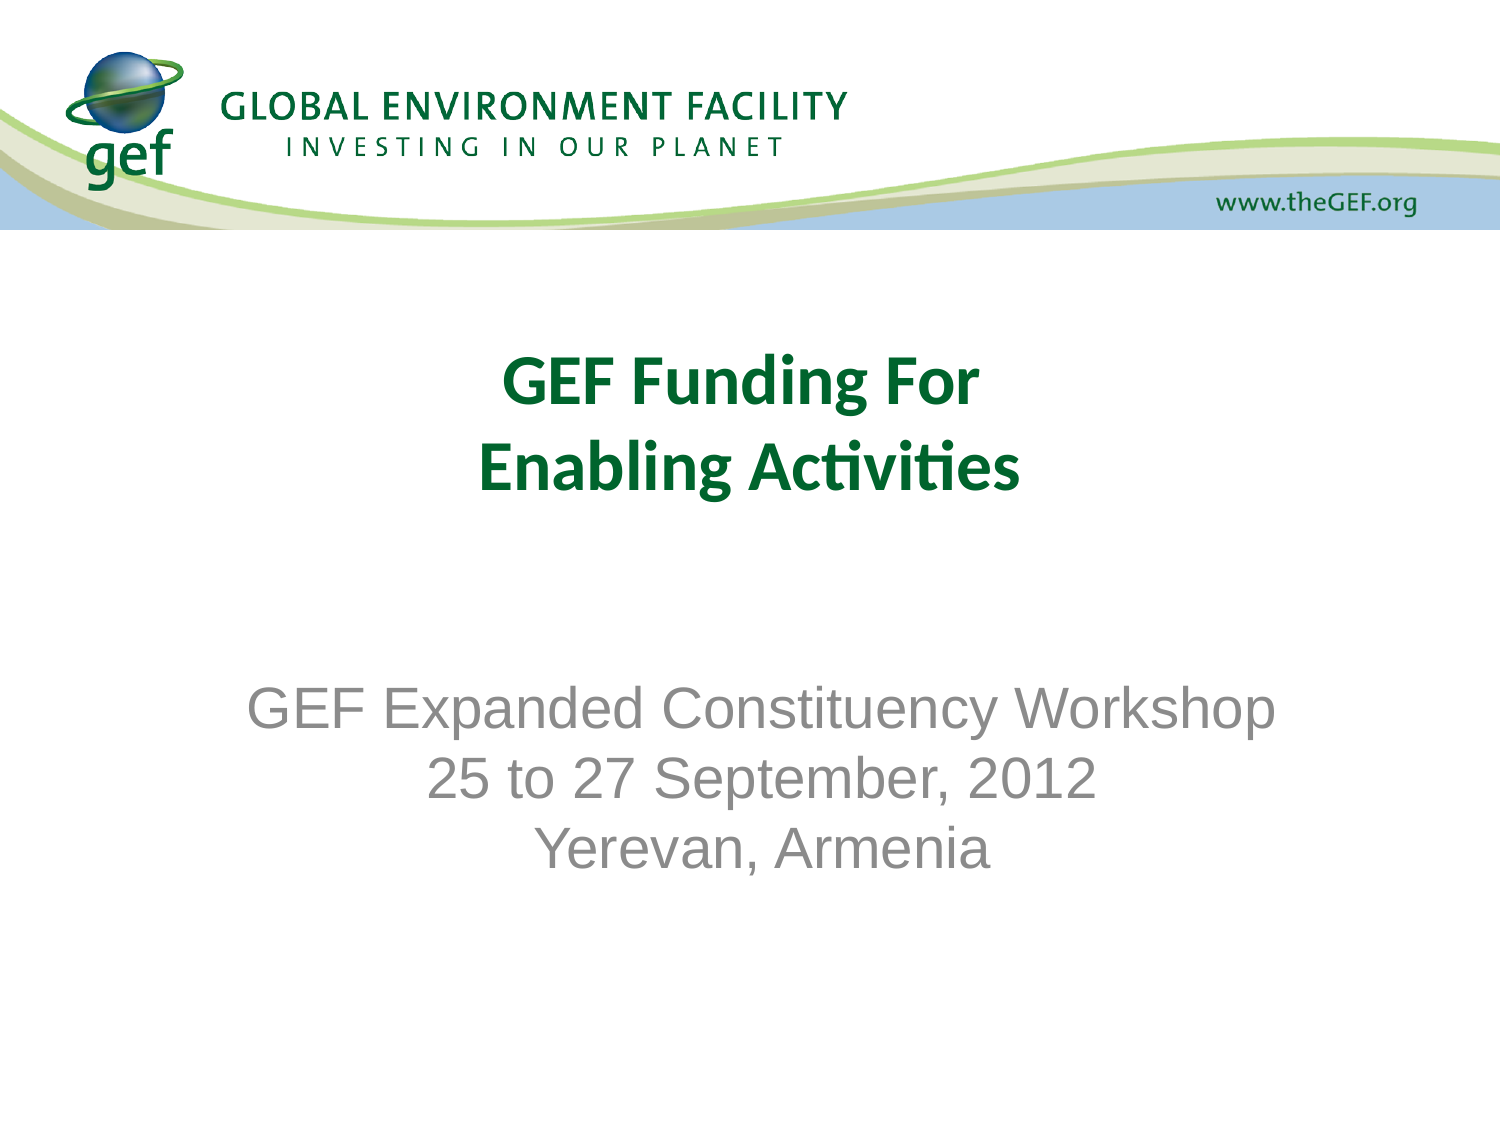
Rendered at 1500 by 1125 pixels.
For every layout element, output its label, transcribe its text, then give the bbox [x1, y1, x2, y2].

text_box GEF Expanded Constituency Workshop 25 to 27 September, 2012 Yerevan, Armenia [162, 662, 1363, 888]
picture [0, 24, 1500, 230]
title GEF Funding For Enabling Activities [74, 324, 1426, 513]
